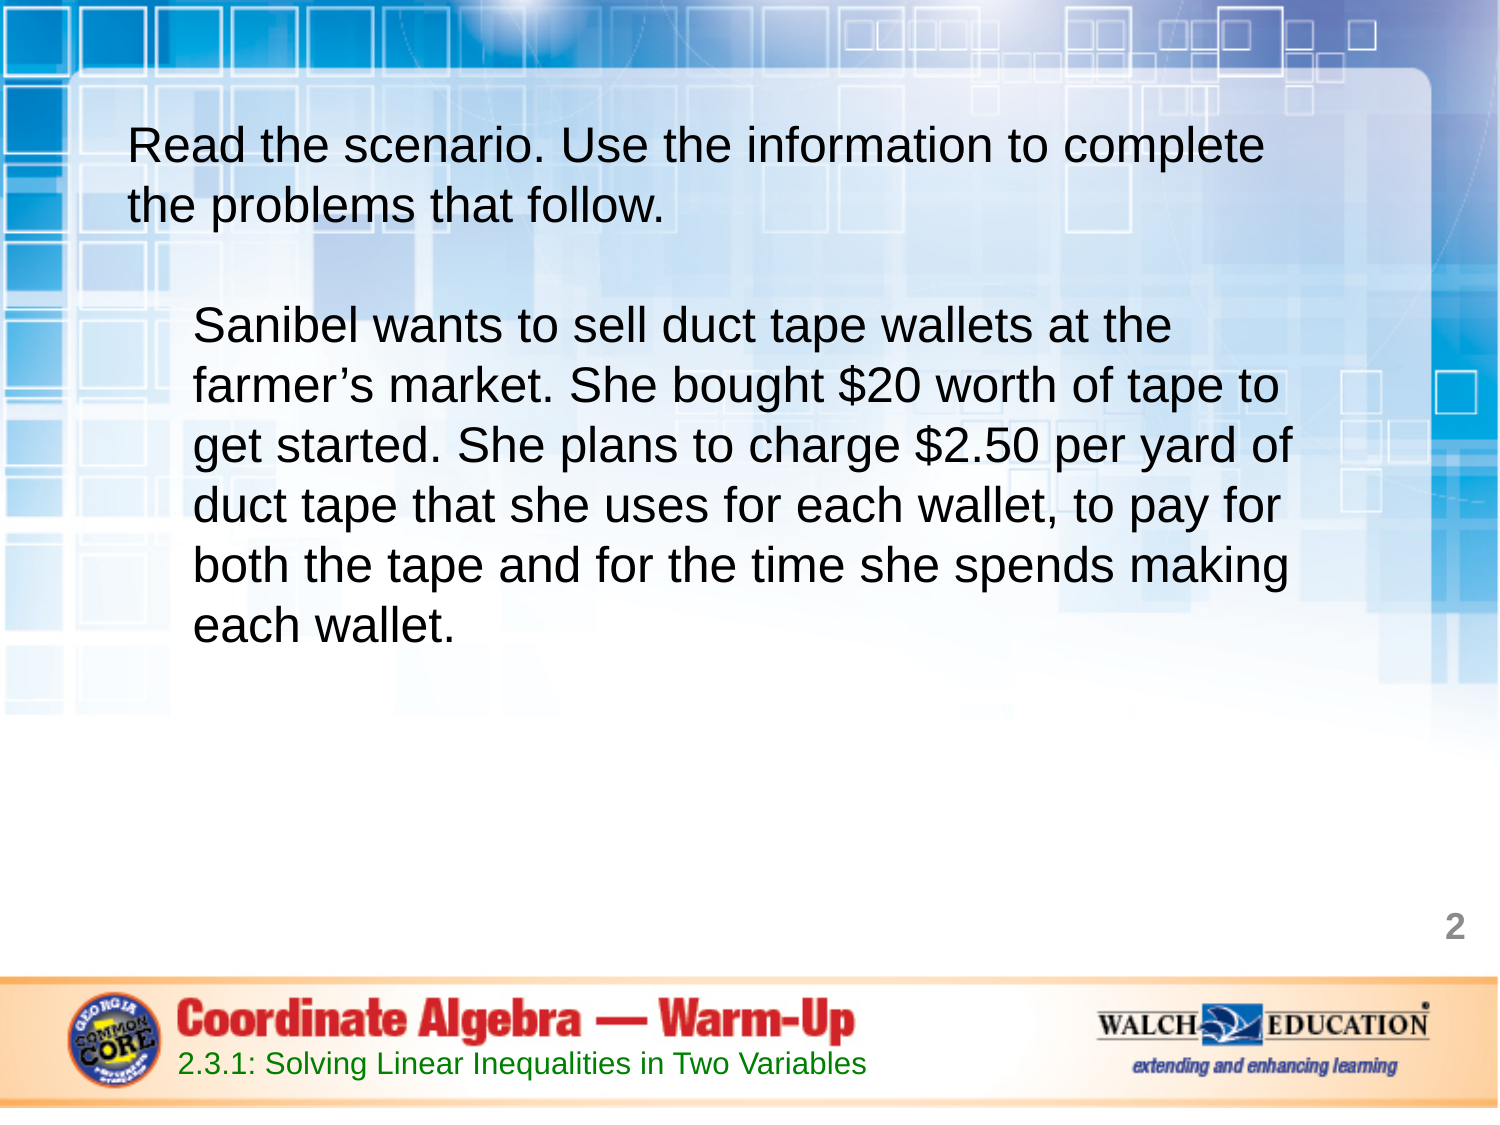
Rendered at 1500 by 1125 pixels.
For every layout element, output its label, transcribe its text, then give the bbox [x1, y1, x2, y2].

text_box Read the scenario. Use the information to complete the problems that follow. Sanibel wants to sell duct tape wallets at the farmer’s market. She bought $20 worth of tape to get started. She plans to charge $2.50 per yard of duct tape that she uses for each wallet, to pay for both the tape and for the time she spends making each wallet. [112, 105, 1362, 857]
list 2.3.1: Solving Linear Inequalities in Two Variables [162, 1036, 1070, 1080]
picture [0, 0, 1500, 1108]
slide_number 2 [1361, 901, 1481, 949]
